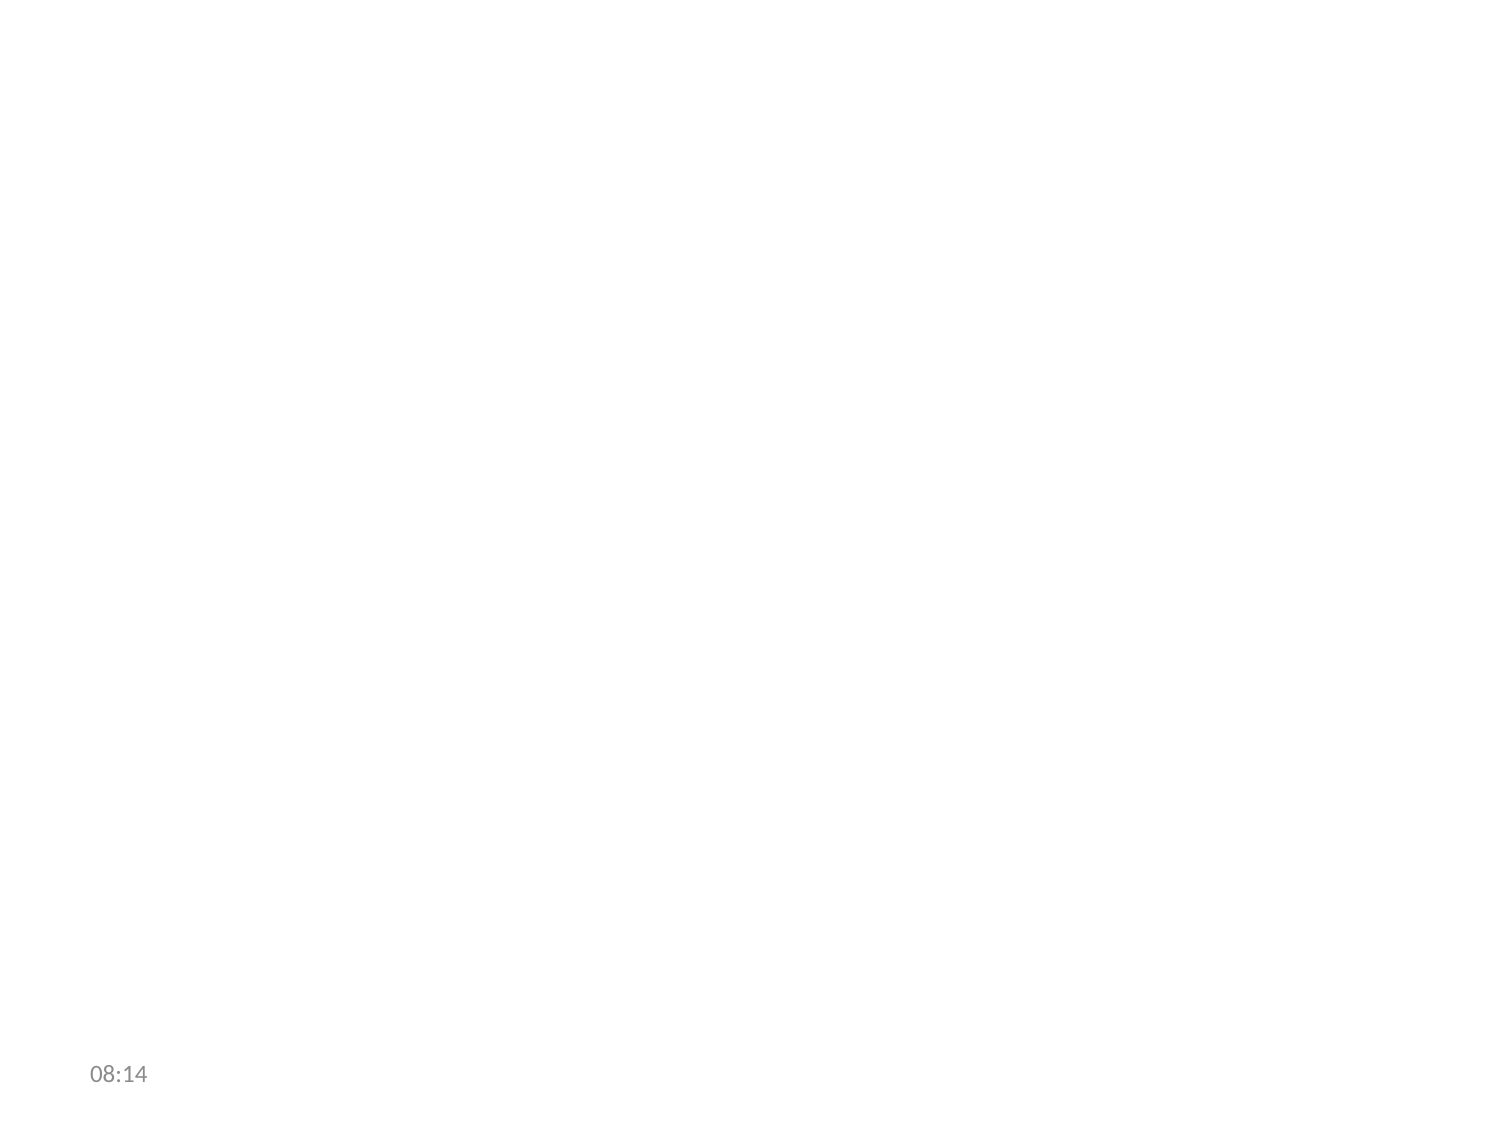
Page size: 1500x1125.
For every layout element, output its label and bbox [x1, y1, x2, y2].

slide_number [75, 1042, 425, 1103]
